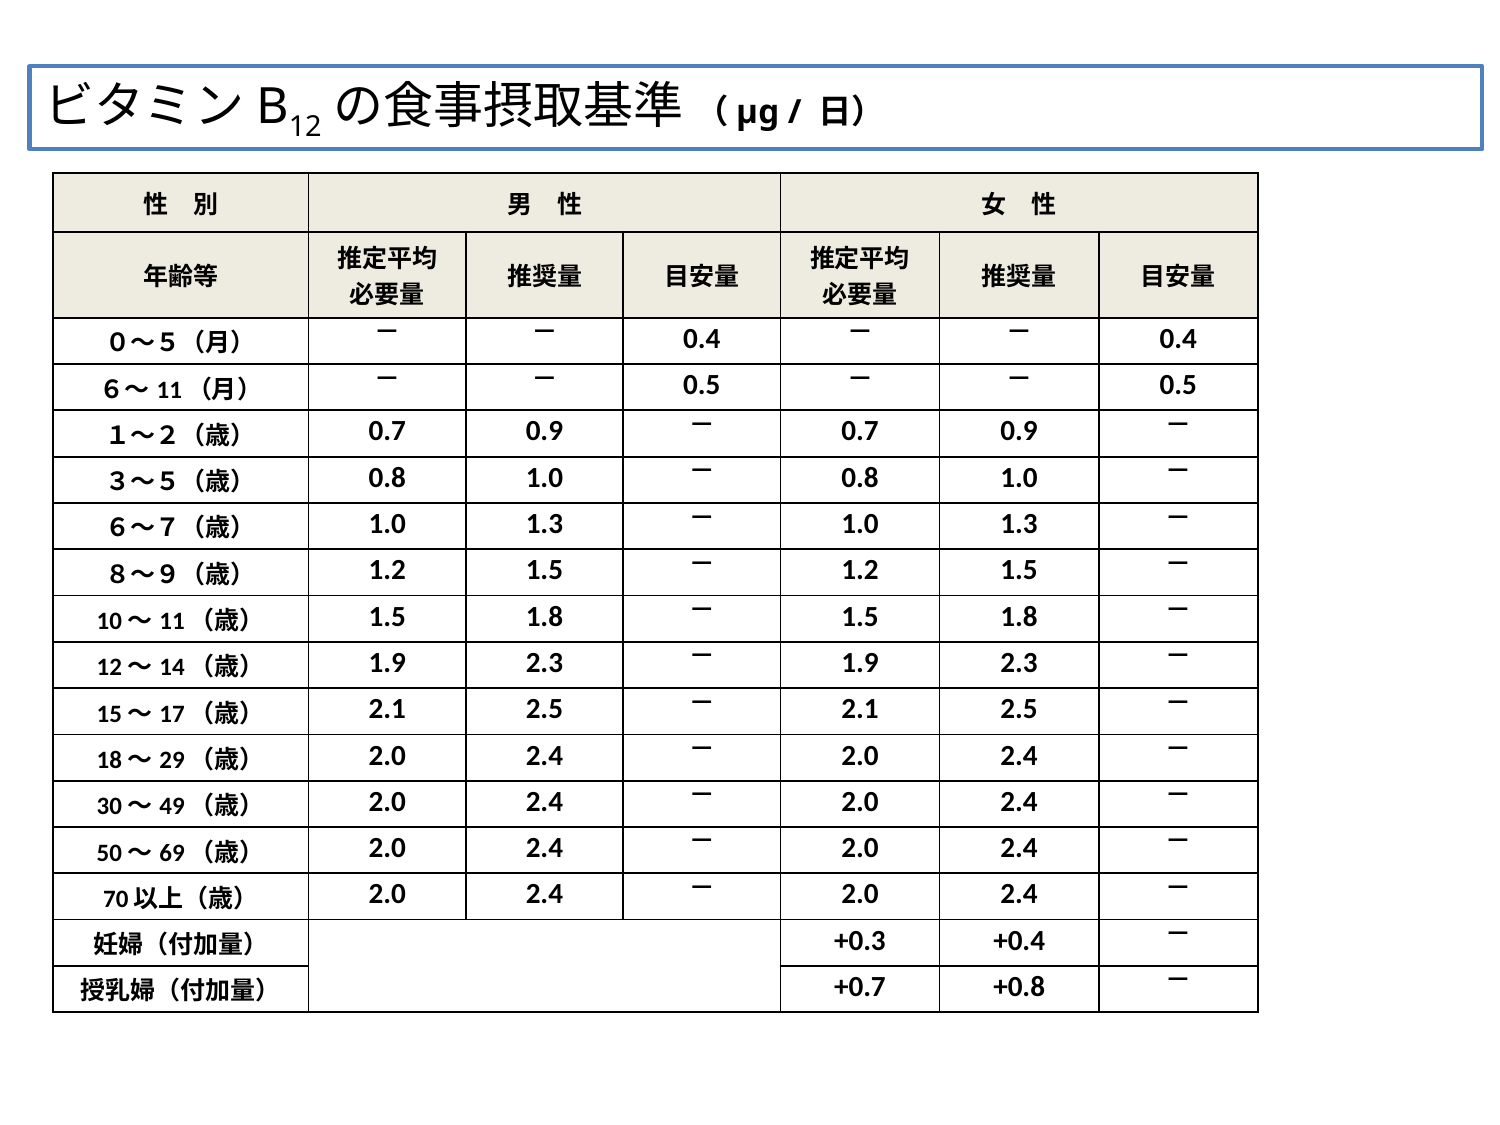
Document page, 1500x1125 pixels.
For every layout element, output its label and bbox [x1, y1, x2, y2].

table_cell [940, 967, 1098, 1011]
table_header [54, 174, 308, 231]
table_cell [54, 411, 308, 456]
table_cell [1100, 411, 1257, 456]
table_cell [624, 504, 780, 548]
table_cell [940, 920, 1098, 965]
table_cell [624, 735, 780, 780]
table_cell [54, 233, 308, 317]
table_cell [309, 319, 465, 363]
table_cell [781, 411, 939, 456]
table_cell [1100, 319, 1257, 363]
table_cell [309, 596, 465, 641]
table_header [781, 174, 1257, 231]
table_cell [54, 319, 308, 363]
table_cell [54, 920, 308, 965]
table_cell [1100, 365, 1257, 409]
table_cell [54, 782, 308, 826]
table_cell [940, 365, 1098, 409]
table_cell [781, 233, 939, 317]
table_cell [940, 504, 1098, 548]
table_cell [624, 596, 780, 641]
table_cell [940, 828, 1098, 872]
table_cell [1100, 828, 1257, 872]
table_cell [781, 735, 939, 780]
table_cell [467, 596, 622, 641]
table_cell [940, 735, 1098, 780]
table_cell [624, 411, 780, 456]
table_cell [940, 411, 1098, 456]
table_cell [1100, 735, 1257, 780]
table_cell [54, 735, 308, 780]
table_cell [781, 967, 939, 1011]
table_cell [624, 689, 780, 734]
table_cell [940, 596, 1098, 641]
table_cell [1100, 967, 1257, 1011]
table_cell [54, 967, 308, 1011]
table_cell [54, 596, 308, 641]
table_cell [781, 874, 939, 919]
table_cell [781, 828, 939, 872]
table_cell [940, 233, 1098, 317]
table_cell [1100, 504, 1257, 548]
table_cell [624, 550, 780, 595]
table_cell [54, 504, 308, 548]
table_cell [309, 782, 465, 826]
table_cell [309, 550, 465, 595]
table_cell [54, 874, 308, 919]
table_cell [467, 504, 622, 548]
table_cell [309, 689, 465, 734]
table_cell [467, 874, 622, 919]
table_cell [467, 365, 622, 409]
table_cell [467, 735, 622, 780]
table_cell [54, 365, 308, 409]
table_header [309, 174, 780, 231]
table_cell [309, 458, 465, 502]
table_cell [467, 550, 622, 595]
table_cell [1100, 458, 1257, 502]
table_cell [54, 643, 308, 687]
table_cell [781, 689, 939, 734]
table_cell [781, 365, 939, 409]
table_cell [309, 233, 465, 317]
table_cell [940, 458, 1098, 502]
table_cell [467, 782, 622, 826]
table_cell [309, 411, 465, 456]
table_cell [309, 365, 465, 409]
table_cell [624, 319, 780, 363]
table_cell [940, 643, 1098, 687]
table_cell [309, 920, 780, 1011]
table_cell [467, 828, 622, 872]
table_cell [309, 735, 465, 780]
table_cell [781, 550, 939, 595]
table_cell [940, 550, 1098, 595]
table_cell [1100, 596, 1257, 641]
table_cell [940, 874, 1098, 919]
table_cell [309, 504, 465, 548]
table_cell [781, 458, 939, 502]
table_cell [54, 828, 308, 872]
table_cell [781, 920, 939, 965]
table_cell [940, 319, 1098, 363]
table_cell [781, 504, 939, 548]
table_cell [624, 782, 780, 826]
table_cell [467, 233, 622, 317]
table_cell [781, 782, 939, 826]
table_cell [1100, 233, 1257, 317]
table_cell [54, 550, 308, 595]
table_cell [781, 319, 939, 363]
table_cell [1100, 782, 1257, 826]
table_cell [1100, 550, 1257, 595]
table_cell [781, 596, 939, 641]
table_cell [624, 458, 780, 502]
table_cell [467, 458, 622, 502]
table_cell [624, 828, 780, 872]
table_cell [1100, 643, 1257, 687]
table_cell [940, 782, 1098, 826]
table_cell [1100, 920, 1257, 965]
table_cell [781, 643, 939, 687]
table_cell [624, 233, 780, 317]
table_cell [624, 874, 780, 919]
table_cell [624, 643, 780, 687]
table_cell [467, 319, 622, 363]
table_cell [467, 411, 622, 456]
table_cell [54, 689, 308, 734]
table_cell [940, 689, 1098, 734]
table_cell [467, 643, 622, 687]
table_cell [1100, 874, 1257, 919]
table_cell [309, 874, 465, 919]
table_cell [467, 689, 622, 734]
text_box [27, 64, 1484, 151]
table_cell [309, 828, 465, 872]
table_cell [1100, 689, 1257, 734]
table_cell [309, 643, 465, 687]
table_cell [624, 365, 780, 409]
table_cell [54, 458, 308, 502]
